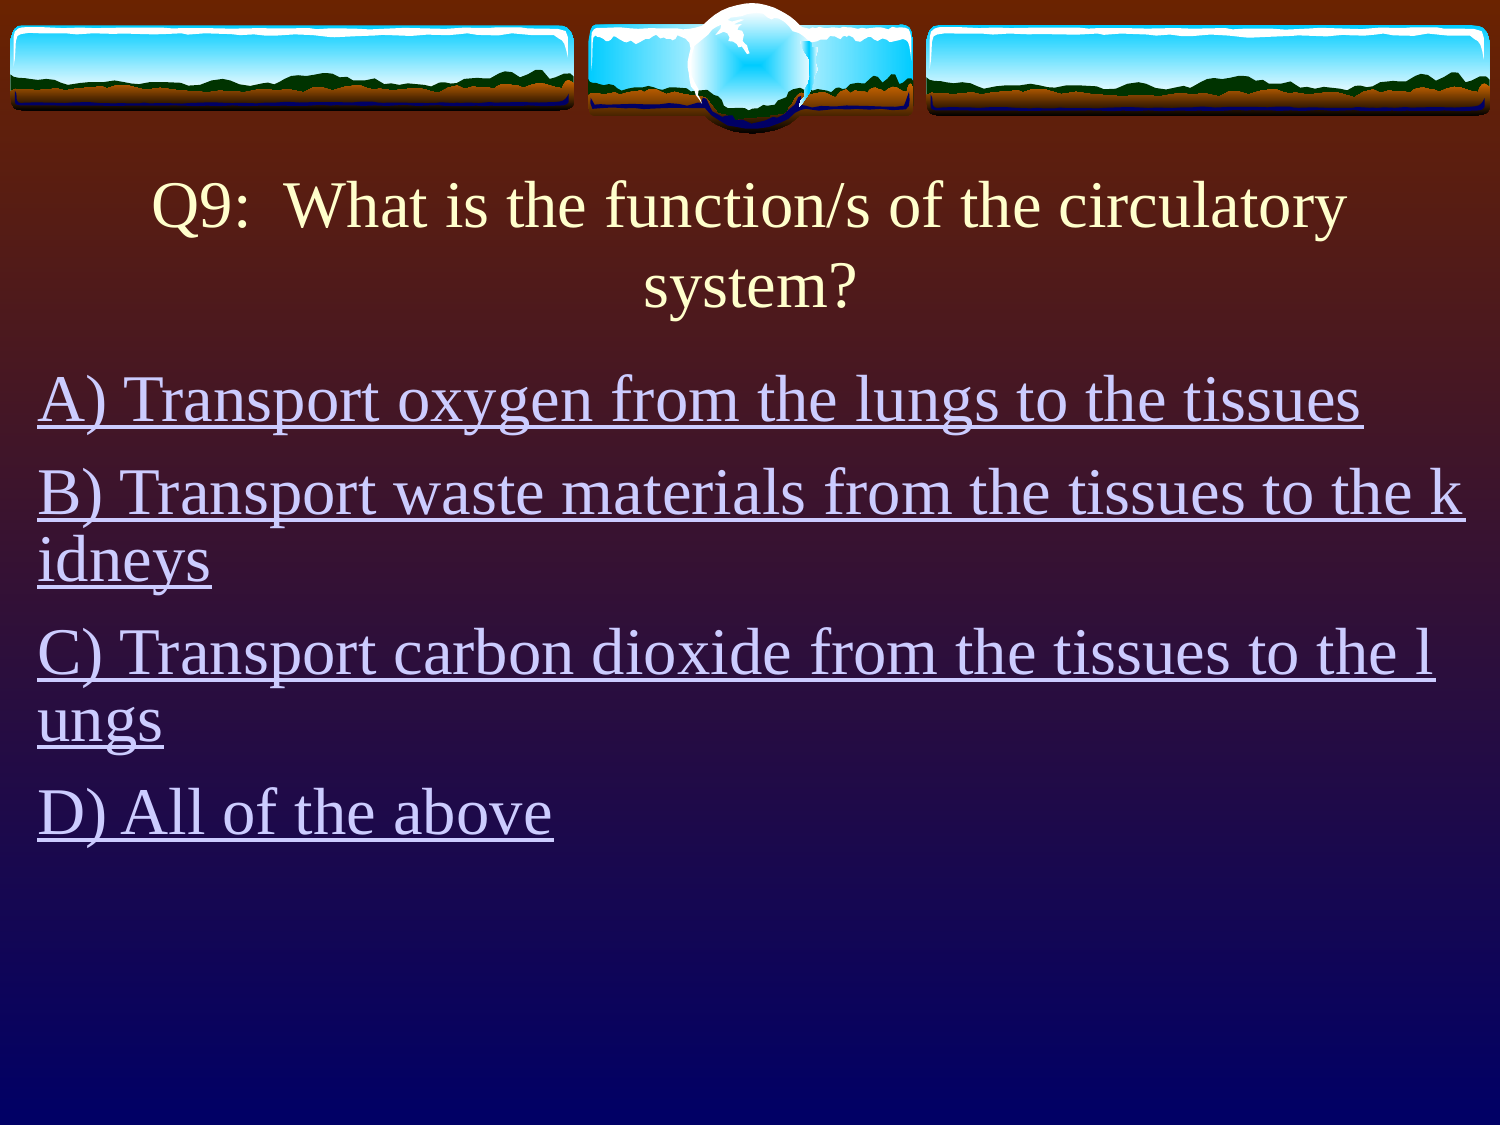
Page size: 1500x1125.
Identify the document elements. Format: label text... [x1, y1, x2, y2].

list A) Transport oxygen from the lungs to the tissues B) Transport waste materials from the tissues to the kidneys C) Transport carbon dioxide from the tissues to the lungs D) All of the above [21, 346, 1482, 1026]
title Q9: What is the function/s of the circulatory system? [21, 145, 1480, 336]
